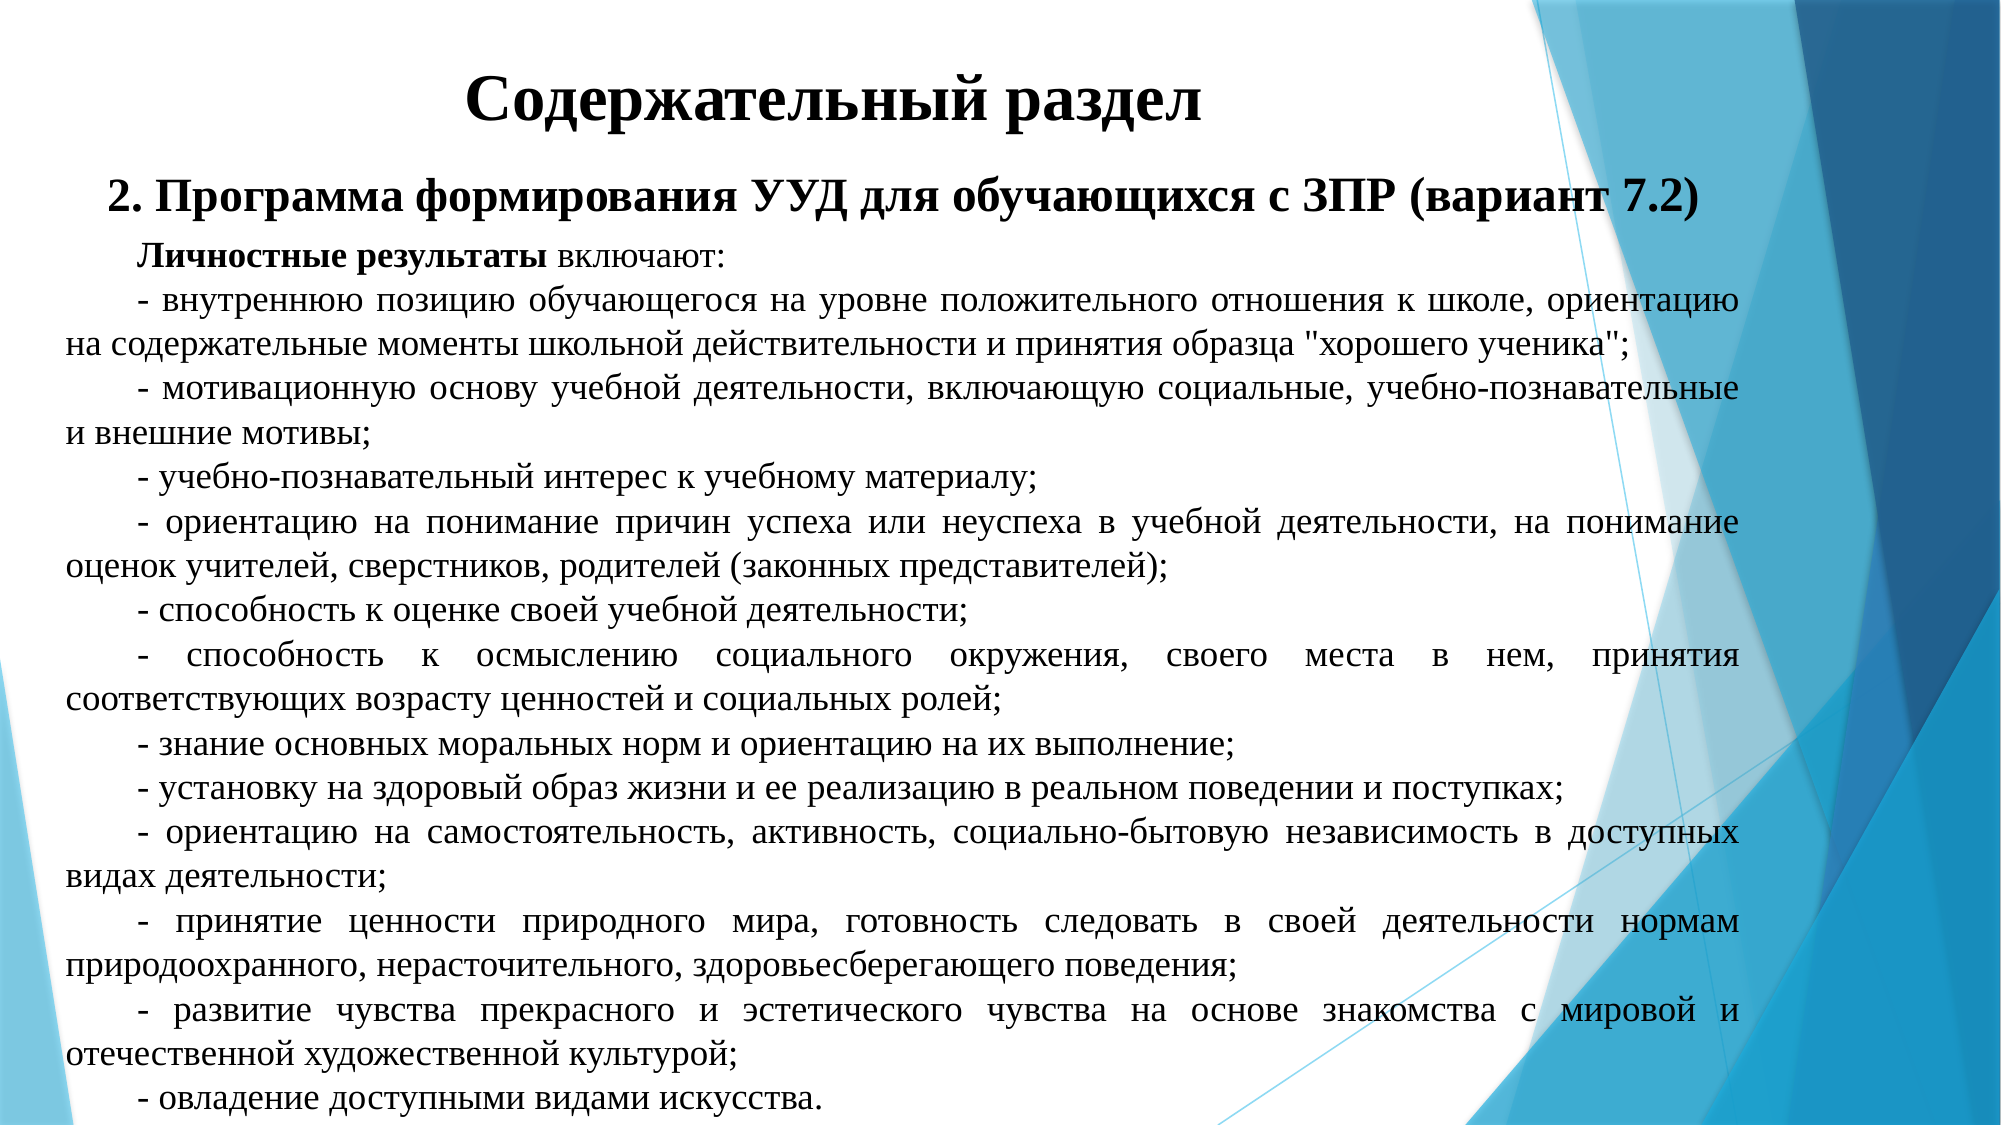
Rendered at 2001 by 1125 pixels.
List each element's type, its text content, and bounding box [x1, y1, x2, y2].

list 2. Программа формирования УУД для обучающихся с ЗПР (вариант 7.2) Личностные результаты включают: - внутреннюю позицию обучающегося на уровне положительного отношения к школе, ориентацию на содержательные моменты школьной действительности и принятия образца "хорошего ученика"; - мотивационную основу учебной деятельности, включающую социальные, учебно-познавательные и внешние мотивы; - учебно-познавательный интерес к учебному материалу; - ориентацию на понимание причин успеха или неуспеха в учебной деятельности, на понимание оценок учителей, сверстников, родителей (законных представителей); - способность к оценке своей учебной деятельности; - способность к осмыслению социального окружения, своего места в нем, принятия соответствующих возрасту ценностей и социальных ролей; - знание основных моральных норм и ориентацию на их выполнение; - установку на здоровый образ жизни и ее реализацию в реальном поведении и поступках; - ориентацию на самостоятельность, активность, социально-бытовую независимость в доступных видах деятельности; - принятие ценности природного мира, готовность следовать в своей деятельности нормам природоохранного, нерасточительного, здоровьесберегающего поведения; - развитие чувства прекрасного и эстетического чувства на основе знакомства с мировой и отечественной художественной культурой; - овладение доступными видами искусства. [50, 154, 1759, 1125]
title Содержательный раздел [128, 45, 1540, 154]
